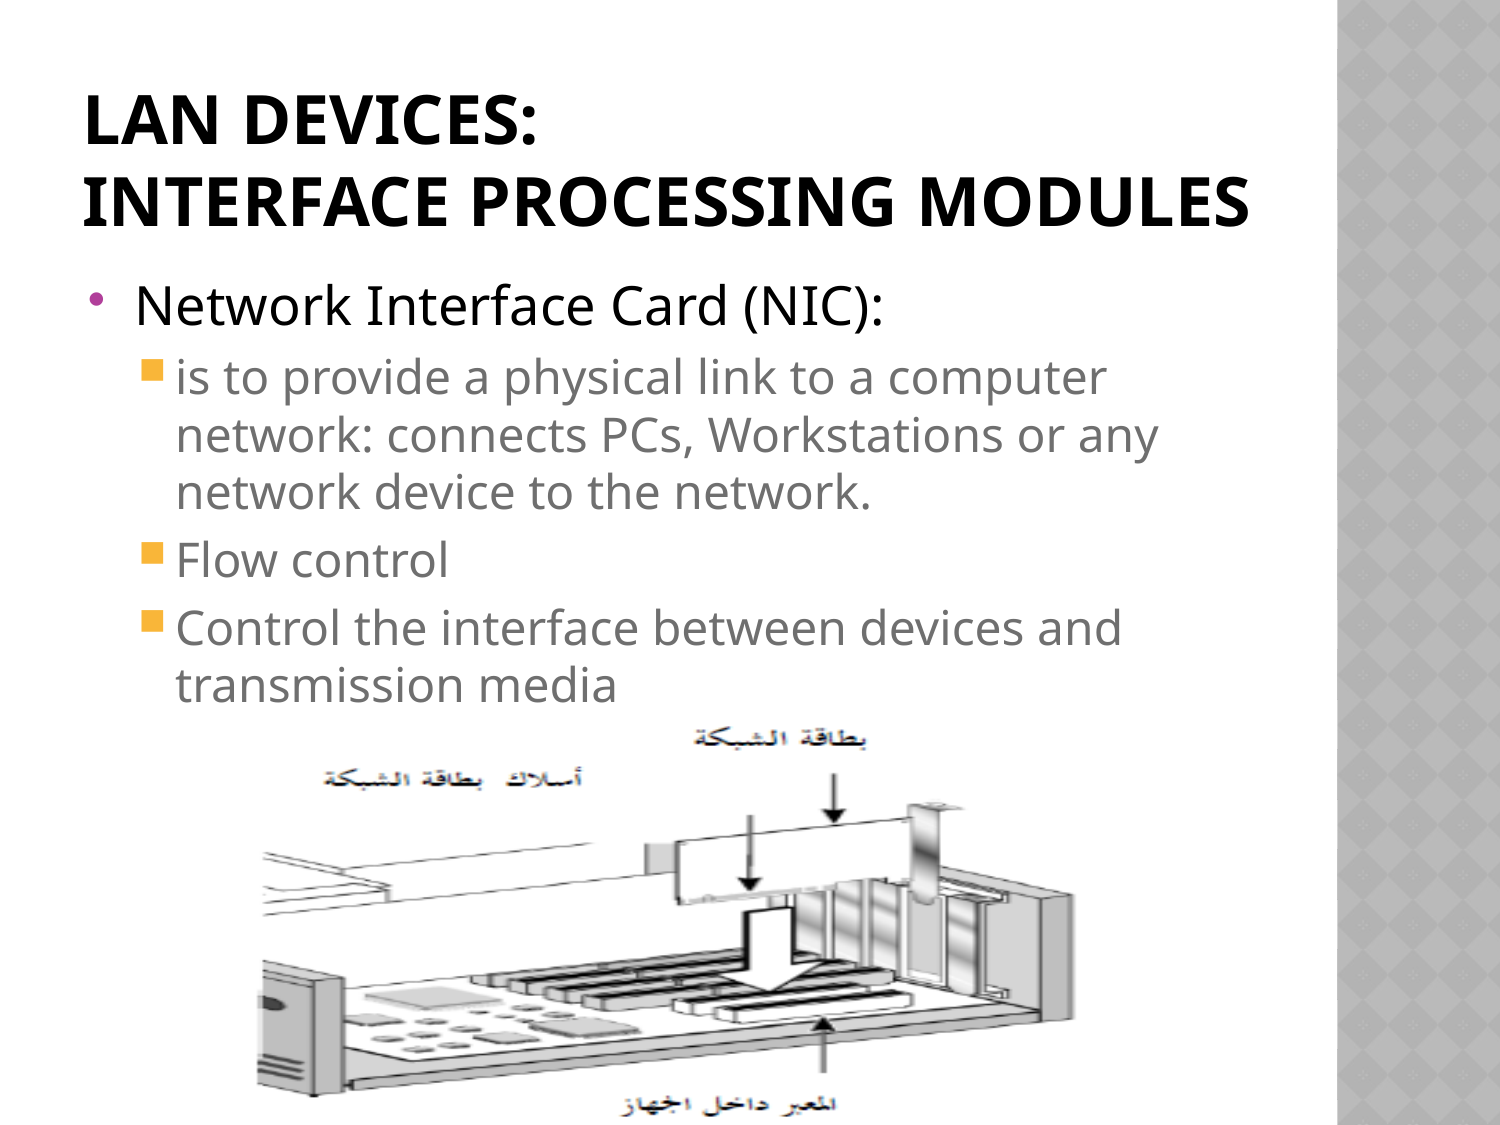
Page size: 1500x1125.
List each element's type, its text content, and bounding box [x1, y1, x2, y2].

list Network Interface Card (NIC): is to provide a physical link to a computer network: connects PCs, Workstations or any network device to the network. Flow control Control the interface between devices and transmission media [75, 264, 1263, 1059]
title LAN devices: interface processing Modules [75, 52, 1263, 240]
picture [237, 712, 1123, 1125]
